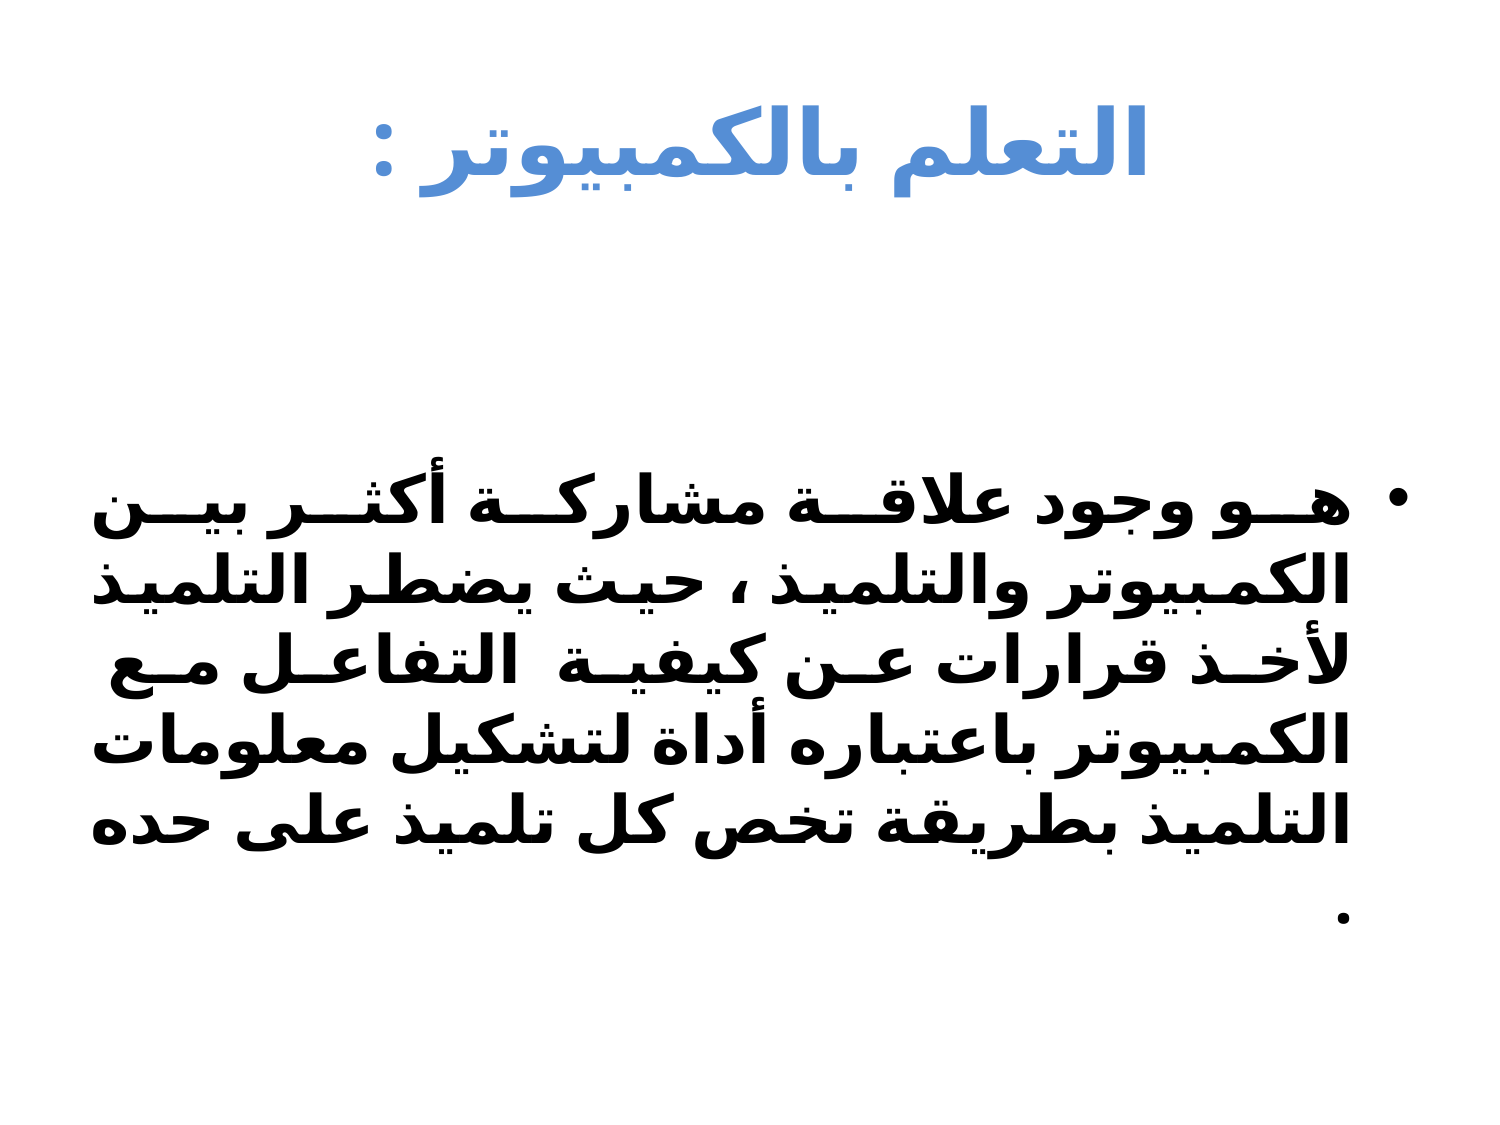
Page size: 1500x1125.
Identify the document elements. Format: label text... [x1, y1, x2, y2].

title التعلم بالكمبيوتر : [75, 45, 1425, 233]
list هو وجود علاقة مشاركة أكثر بين الكمبيوتر والتلميذ ، حيث يضطر التلميذ لأخذ قرارات عن كيفية التفاعل مع الكمبيوتر باعتباره أداة لتشكيل معلومات التلميذ بطريقة تخص كل تلميذ على حده . [75, 262, 1425, 1005]
